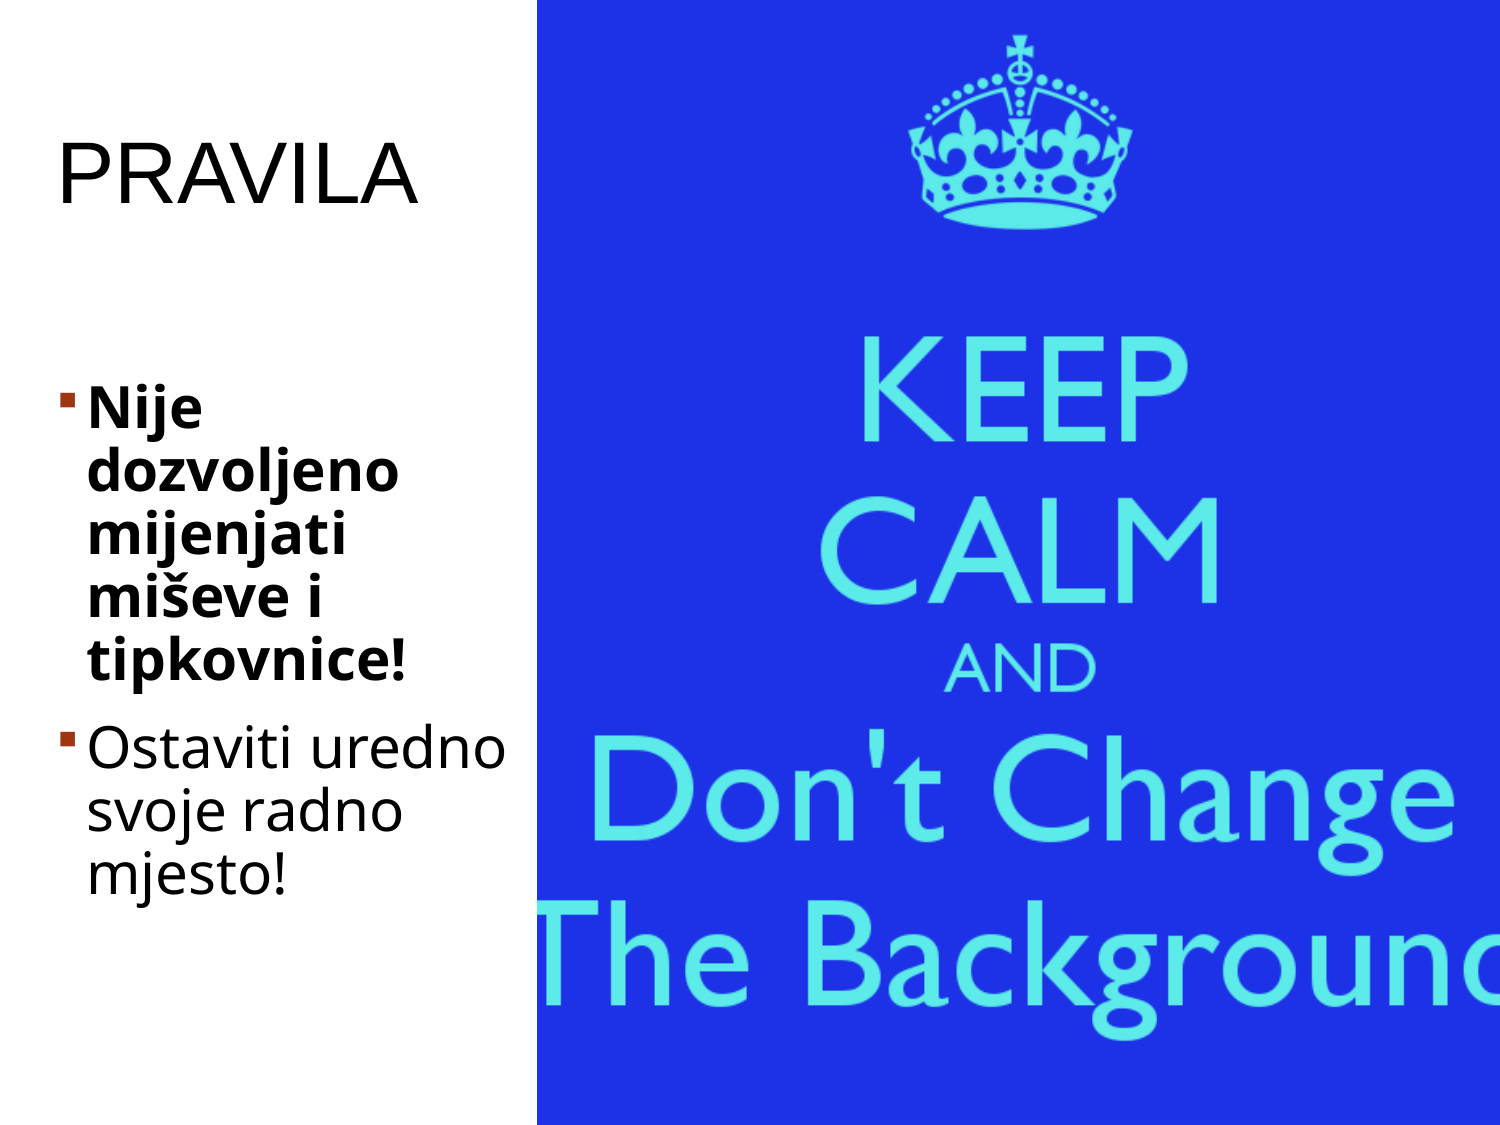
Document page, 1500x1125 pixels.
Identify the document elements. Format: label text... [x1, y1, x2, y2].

title Pravila [41, 42, 536, 307]
picture [537, 0, 1500, 1125]
list Nije dozvoljeno mijenjati miševe i tipkovnice! Ostaviti uredno svoje radno mjesto! [41, 370, 526, 1051]
